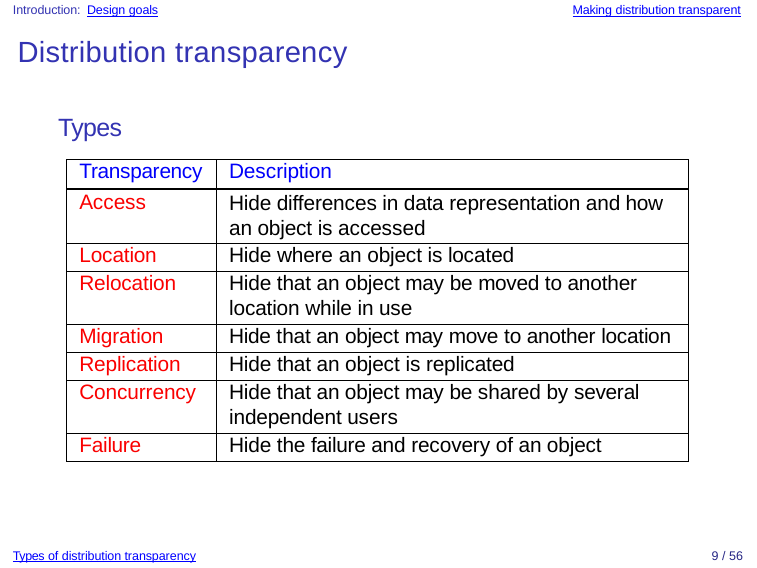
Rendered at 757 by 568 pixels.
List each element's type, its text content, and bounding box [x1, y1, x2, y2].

table_cell Hide where an object is located [217, 244, 688, 271]
table_cell Access [67, 190, 216, 243]
table_cell Hide differences in data representation and how an object is accessed [217, 190, 688, 243]
table_cell Hide that an object is replicated [217, 353, 688, 380]
table_header Description [217, 160, 688, 188]
table_cell Migration [67, 325, 216, 352]
table_cell Failure [67, 434, 216, 461]
table_cell Replication [67, 353, 216, 380]
text_box Distribution transparency Types [15, 31, 350, 141]
text_box Introduction: Design goals [10, 0, 163, 18]
table_cell Hide the failure and recovery of an object [217, 434, 688, 461]
table_cell Hide that an object may move to another location [217, 325, 688, 352]
text_box Making distribution transparent [570, 0, 745, 18]
table_cell Hide that an object may be shared by several independent users [217, 381, 688, 433]
table_cell Concurrency [67, 381, 216, 433]
table_cell Location [67, 244, 216, 271]
text_box 9 / 56 [705, 546, 745, 568]
table_cell Hide that an object may be moved to another location while in use [217, 272, 688, 324]
text_box Types of distribution transparency [10, 546, 201, 563]
table_cell Relocation [67, 272, 216, 324]
table_header Transparency [67, 160, 216, 188]
